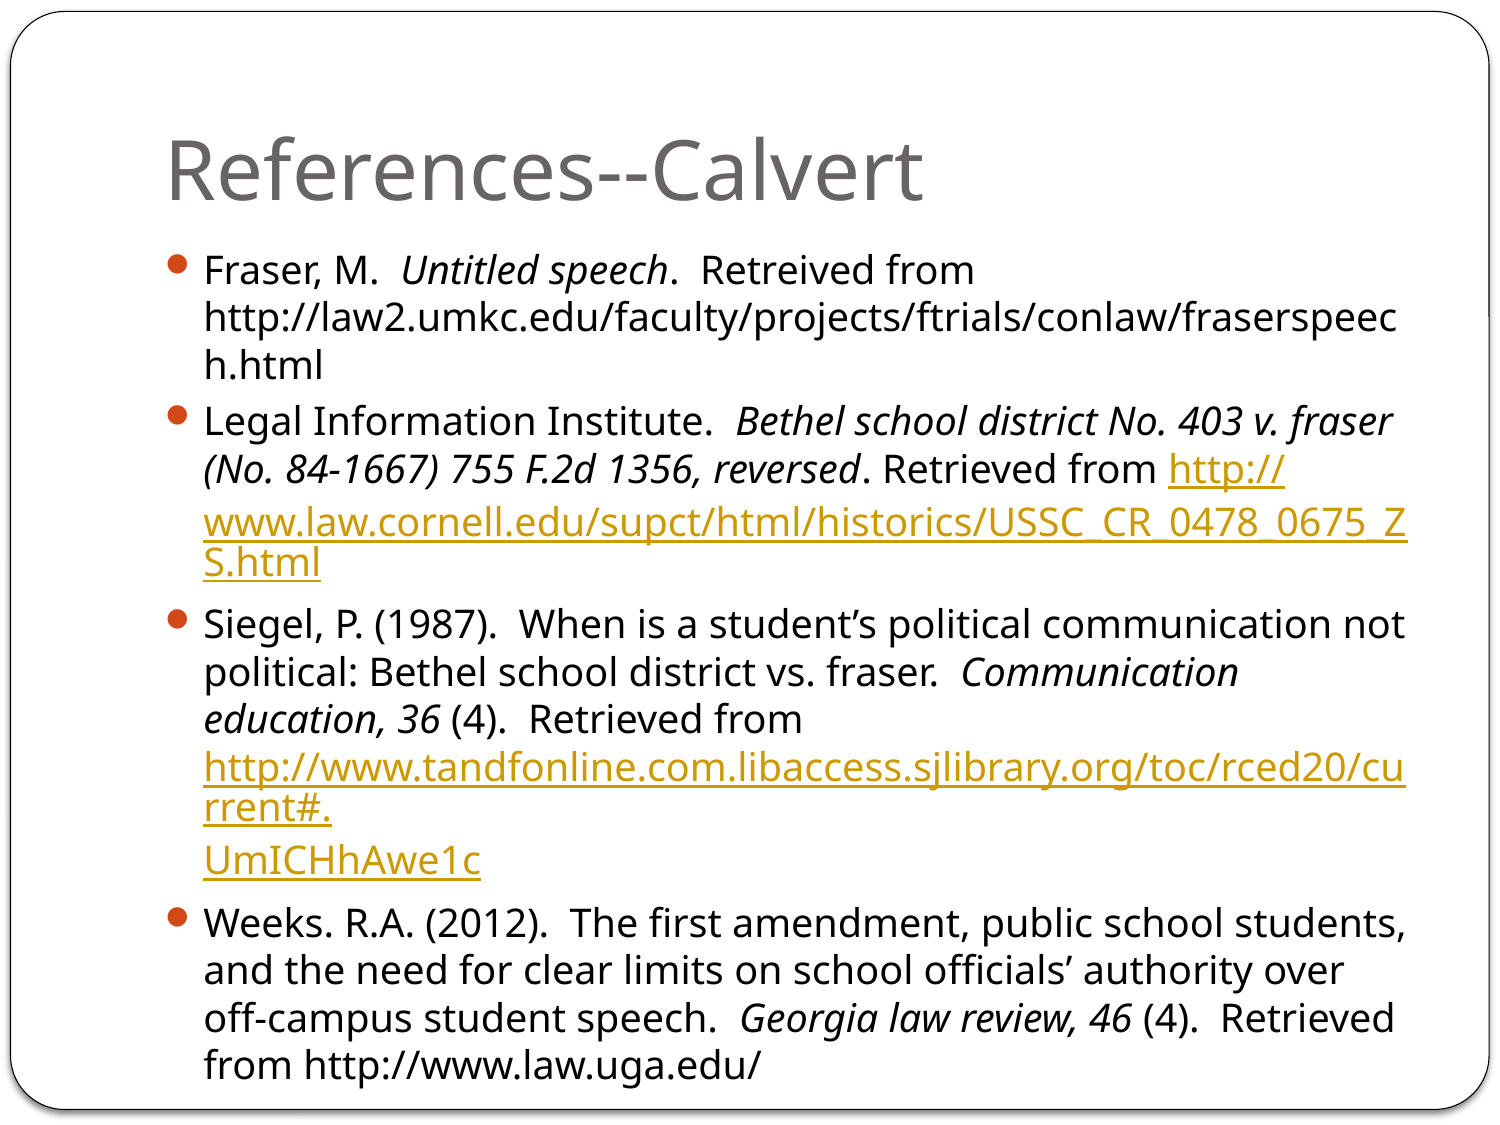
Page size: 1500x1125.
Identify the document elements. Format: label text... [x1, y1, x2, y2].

title References--Calvert [150, 45, 1425, 233]
list Fraser, M. Untitled speech. Retreived from http://law2.umkc.edu/faculty/projects/ftrials/conlaw/fraserspeech.html Legal Information Institute. Bethel school district No. 403 v. fraser (No. 84-1667) 755 F.2d 1356, reversed. Retrieved from http://www.law.cornell.edu/supct/html/historics/USSC_CR_0478_0675_ZS.html Siegel, P. (1987). When is a student’s political communication not political: Bethel school district vs. fraser. Communication education, 36 (4). Retrieved from http://www.tandfonline.com.libaccess.sjlibrary.org/toc/rced20/current#.UmICHhAwe1c Weeks. R.A. (2012). The first amendment, public school students, and the need for clear limits on school officials’ authority over off-campus student speech. Georgia law review, 46 (4). Retrieved from http://www.law.uga.edu/ [150, 237, 1425, 1063]
